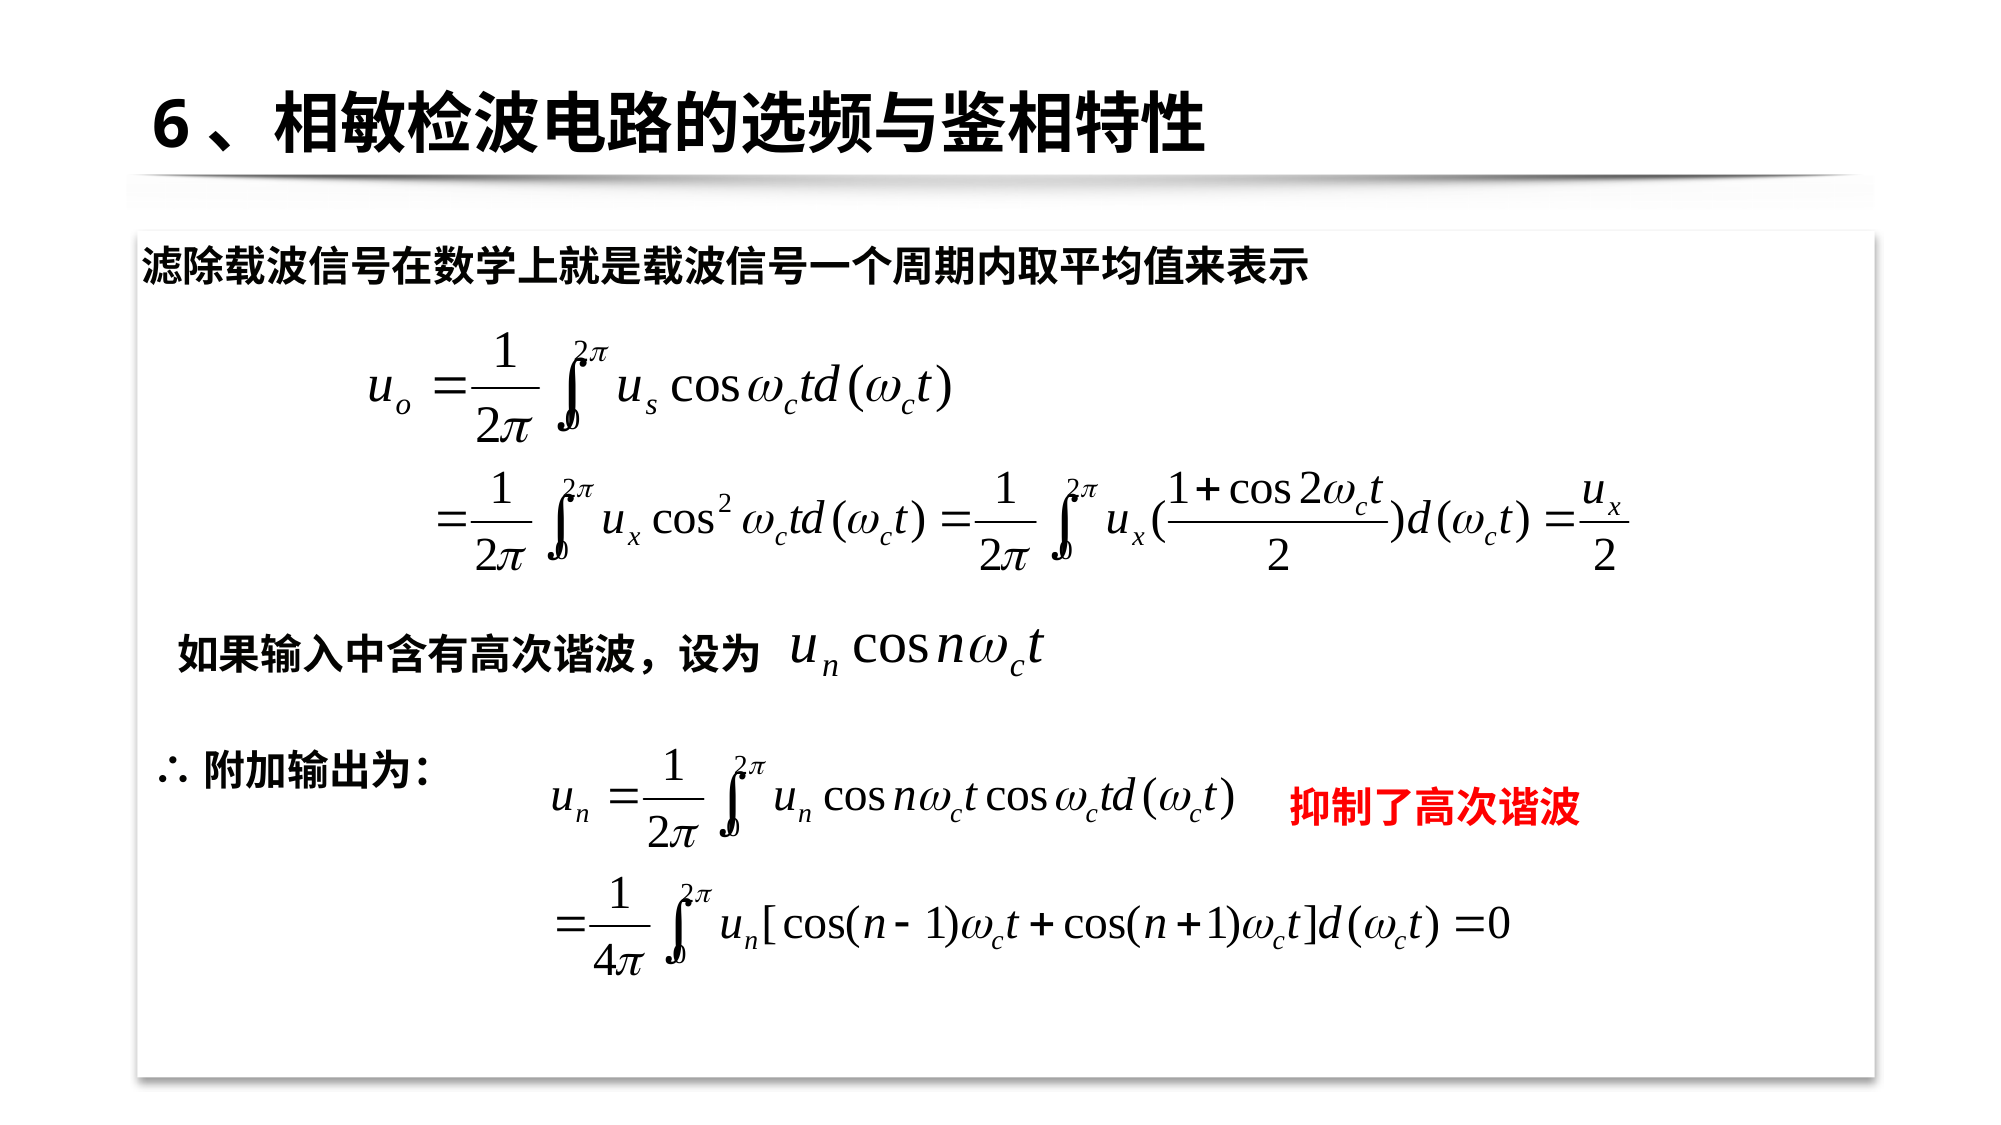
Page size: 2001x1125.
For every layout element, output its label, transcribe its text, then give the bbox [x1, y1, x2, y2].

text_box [361, 317, 962, 454]
text_box 如果输入中含有高次谐波，设为 [162, 595, 1000, 686]
text_box 抑制了高次谐波 [1520, 747, 1765, 838]
text_box 滤除载波信号在数学上就是载波信号一个周期内取平均值来表示 [126, 206, 1623, 297]
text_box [425, 458, 1639, 581]
text_box ∴附加输出为： [137, 711, 522, 801]
title 6、相敏检波电路的选频与鉴相特性 [137, 77, 1863, 175]
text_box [544, 734, 1520, 987]
picture [127, 175, 1874, 211]
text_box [782, 604, 1059, 692]
